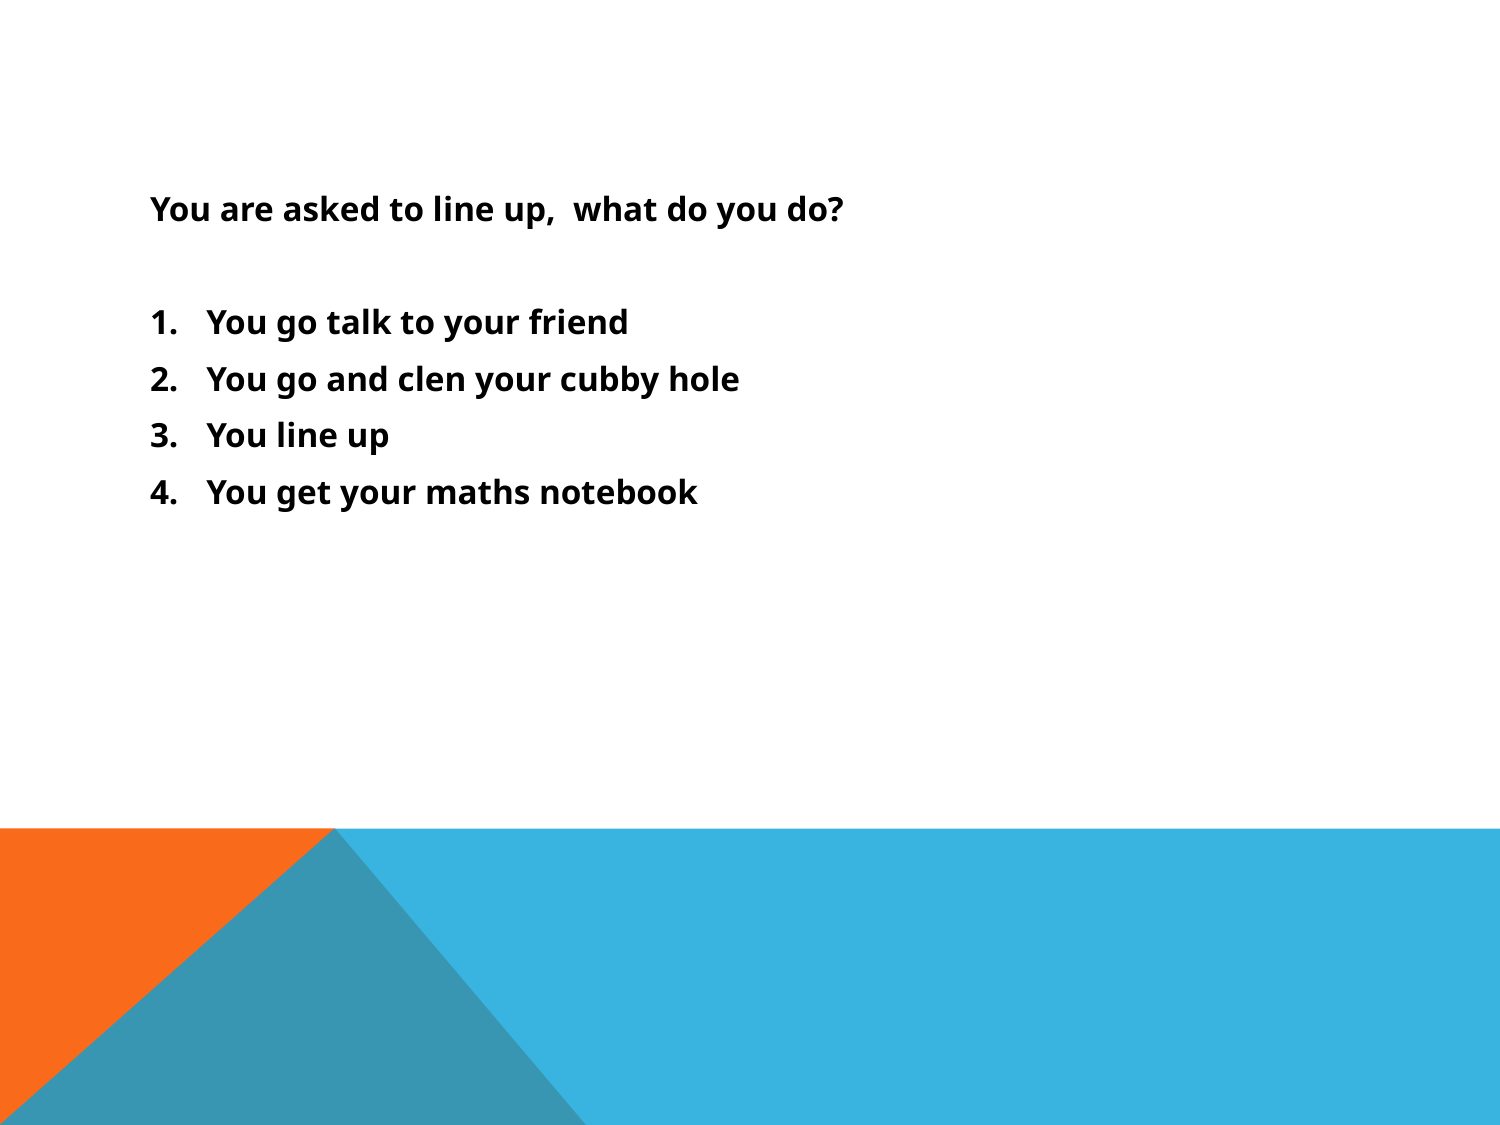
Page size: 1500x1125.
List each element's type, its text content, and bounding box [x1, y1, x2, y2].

list You are asked to line up, what do you do? You go talk to your friend You go and clen your cubby hole You line up You get your maths notebook [135, 180, 1369, 768]
